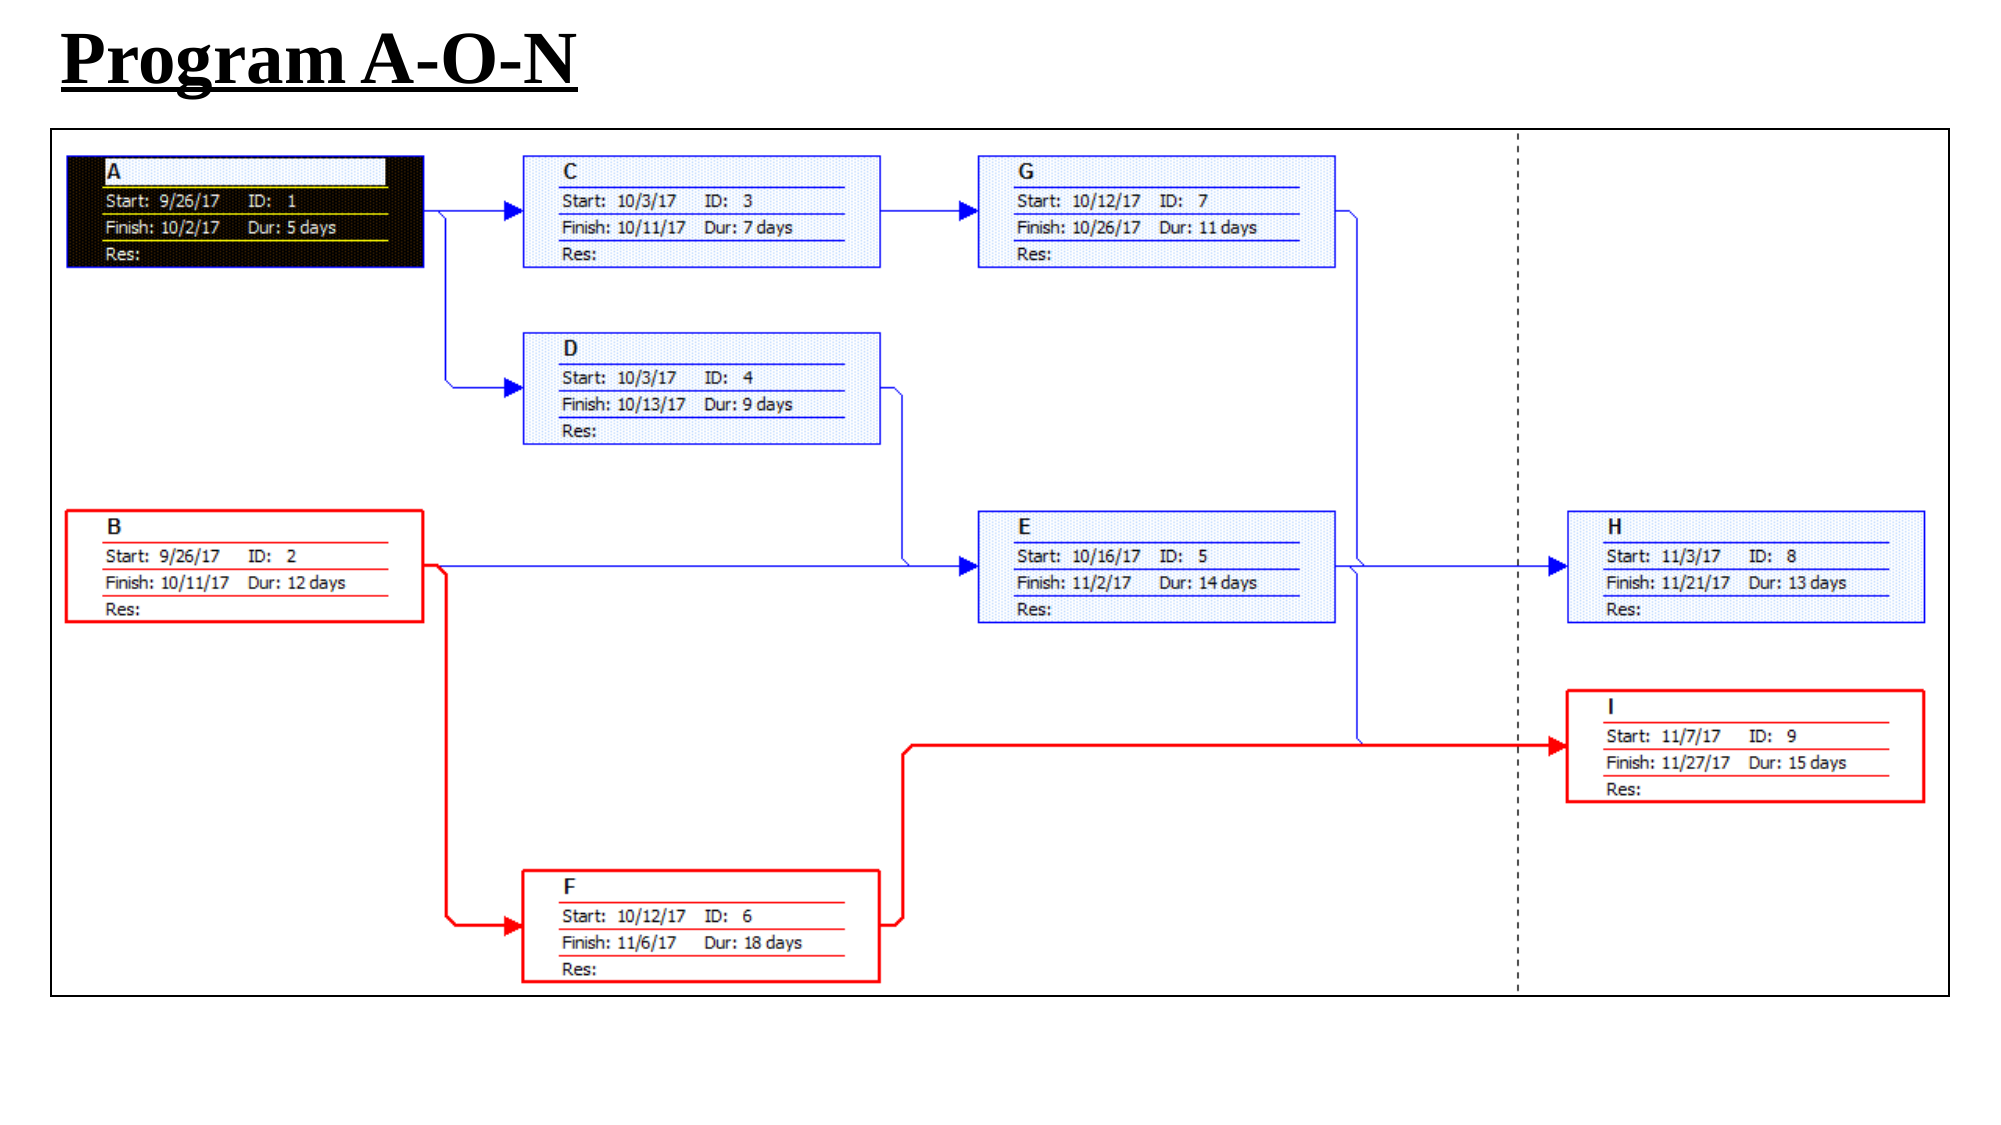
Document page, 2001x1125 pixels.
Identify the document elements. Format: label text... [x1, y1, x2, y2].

text_box Program A-O-N [45, 0, 987, 106]
picture [51, 129, 1949, 996]
